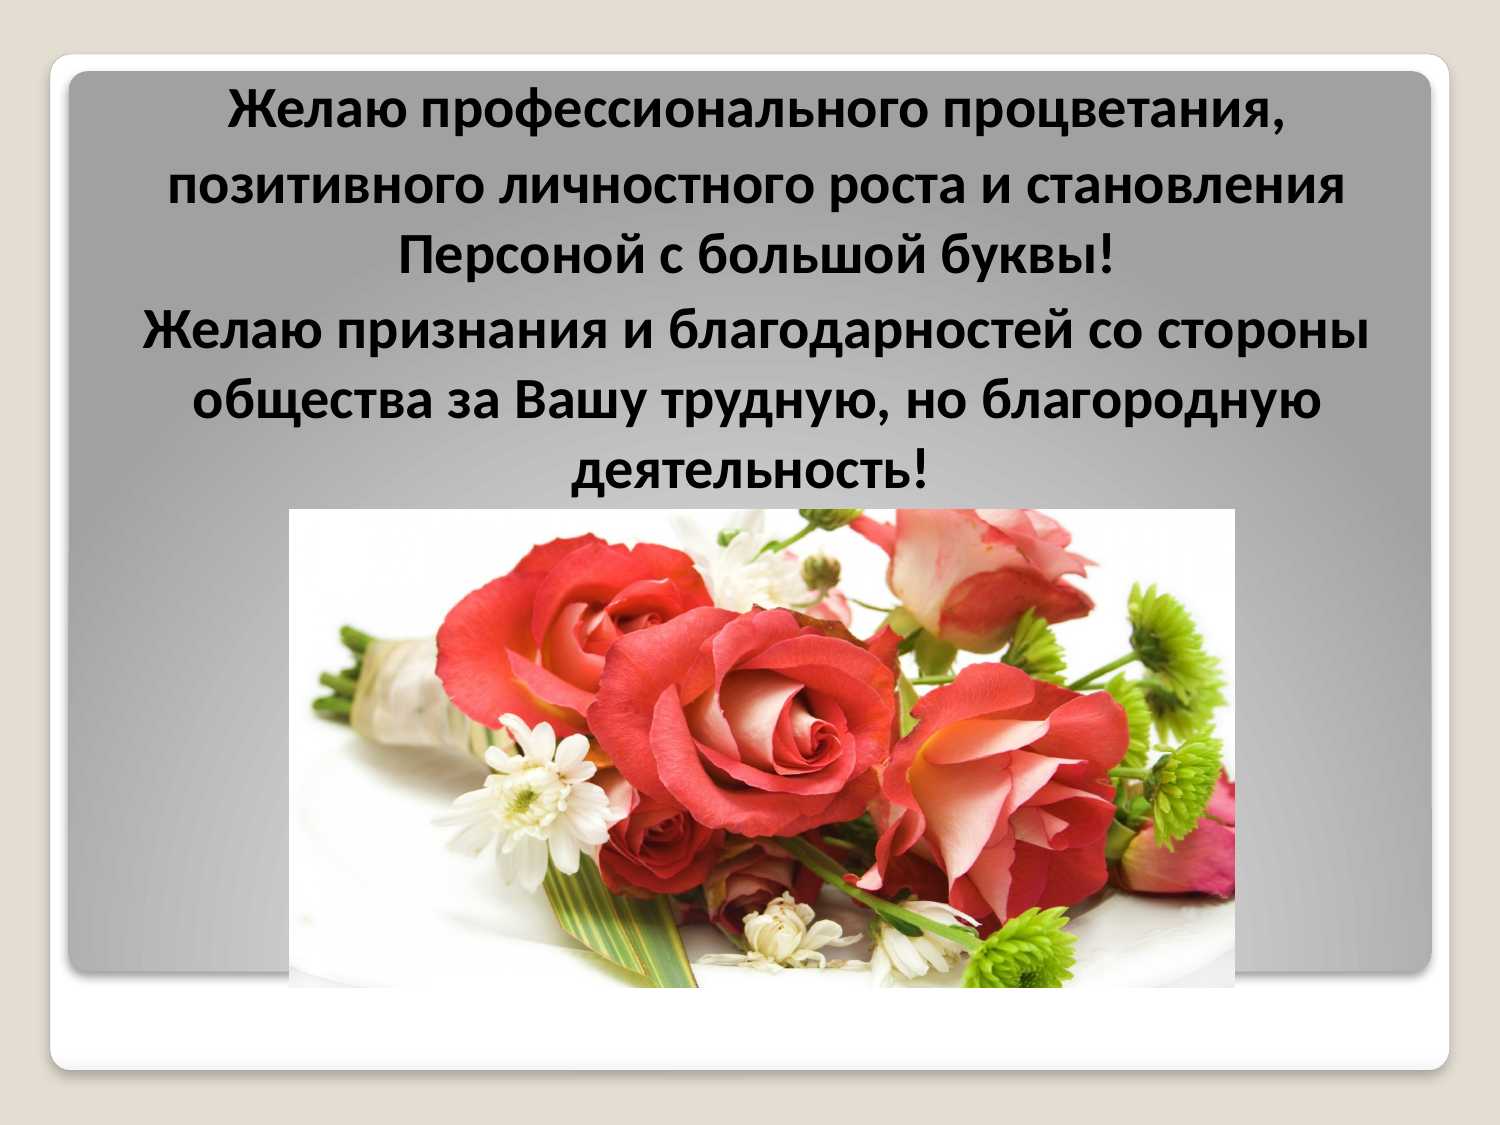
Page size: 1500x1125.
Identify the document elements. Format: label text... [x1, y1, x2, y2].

list Желаю профессионального процветания, позитивного личностного роста и становления Персоной с большой буквы! Желаю признания и благодарностей со стороны общества за Вашу трудную, но благородную деятельность! [75, 54, 1425, 1005]
picture [289, 509, 1235, 988]
